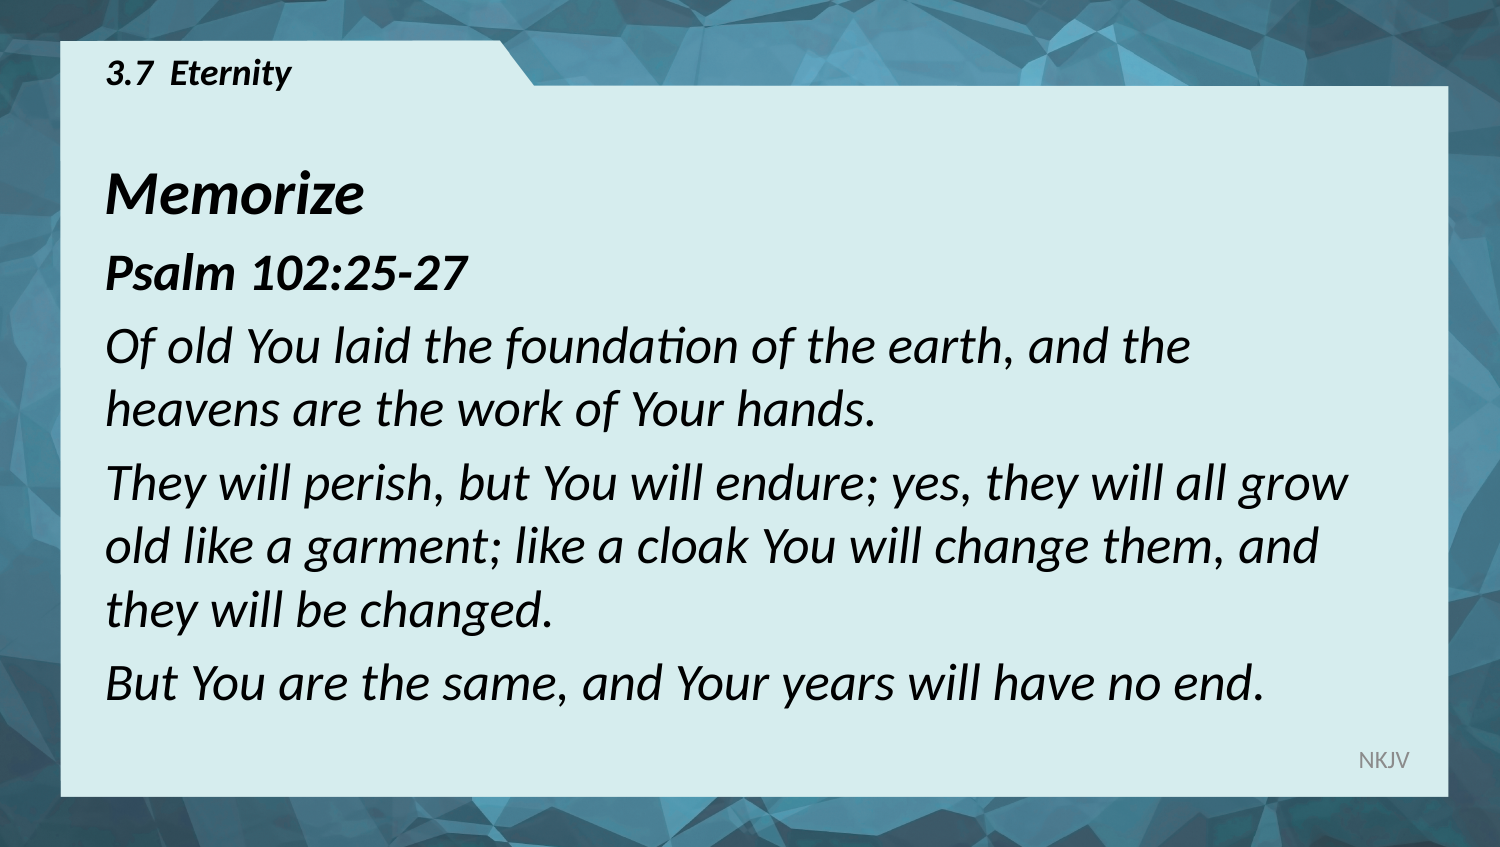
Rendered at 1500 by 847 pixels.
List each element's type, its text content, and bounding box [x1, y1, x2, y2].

picture [0, 0, 1500, 847]
list Memorize Psalm 102:25-27 Of old You laid the foundation of the earth, and the heavens are the work of Your hands. They will perish, but You will endure; yes, they will all grow old like a garment; like a cloak You will change them, and they will be changed. But You are the same, and Your years will have no end. [89, 141, 1403, 722]
footer NKJV [950, 736, 1425, 782]
title 3.7 Eternity [89, 33, 1420, 108]
